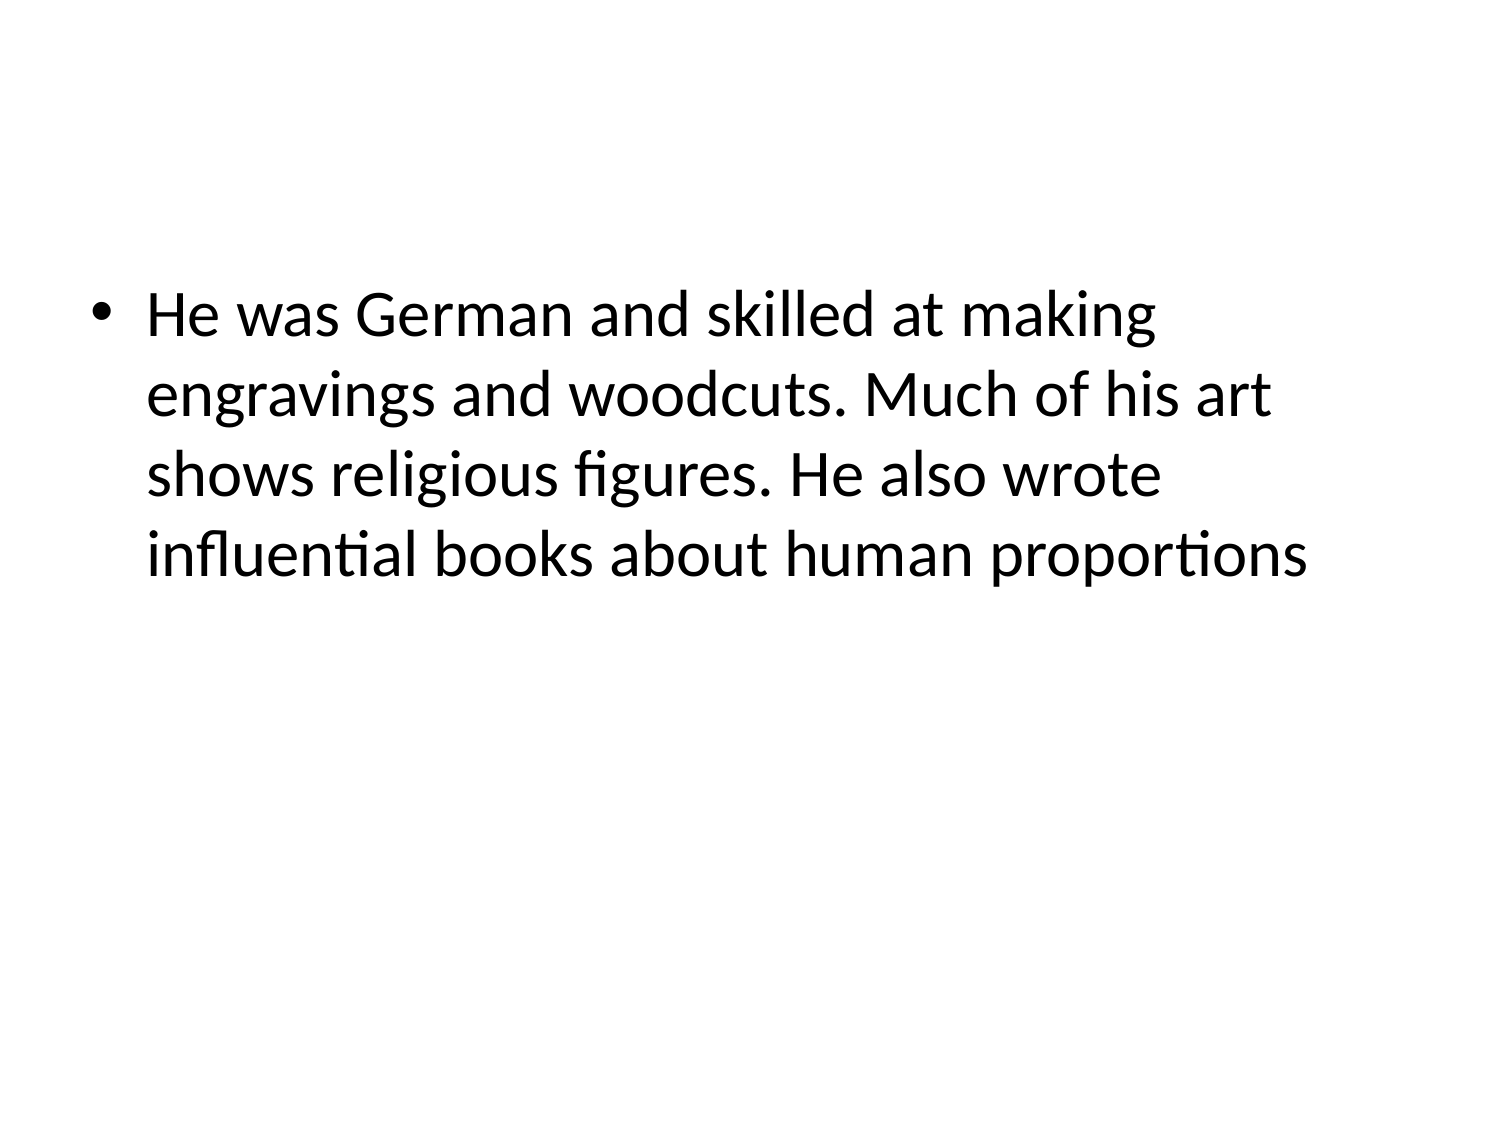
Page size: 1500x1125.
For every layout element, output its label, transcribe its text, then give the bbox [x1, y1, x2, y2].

list He was German and skilled at making engravings and woodcuts. Much of his art shows religious figures. He also wrote influential books about human proportions [75, 262, 1425, 1005]
